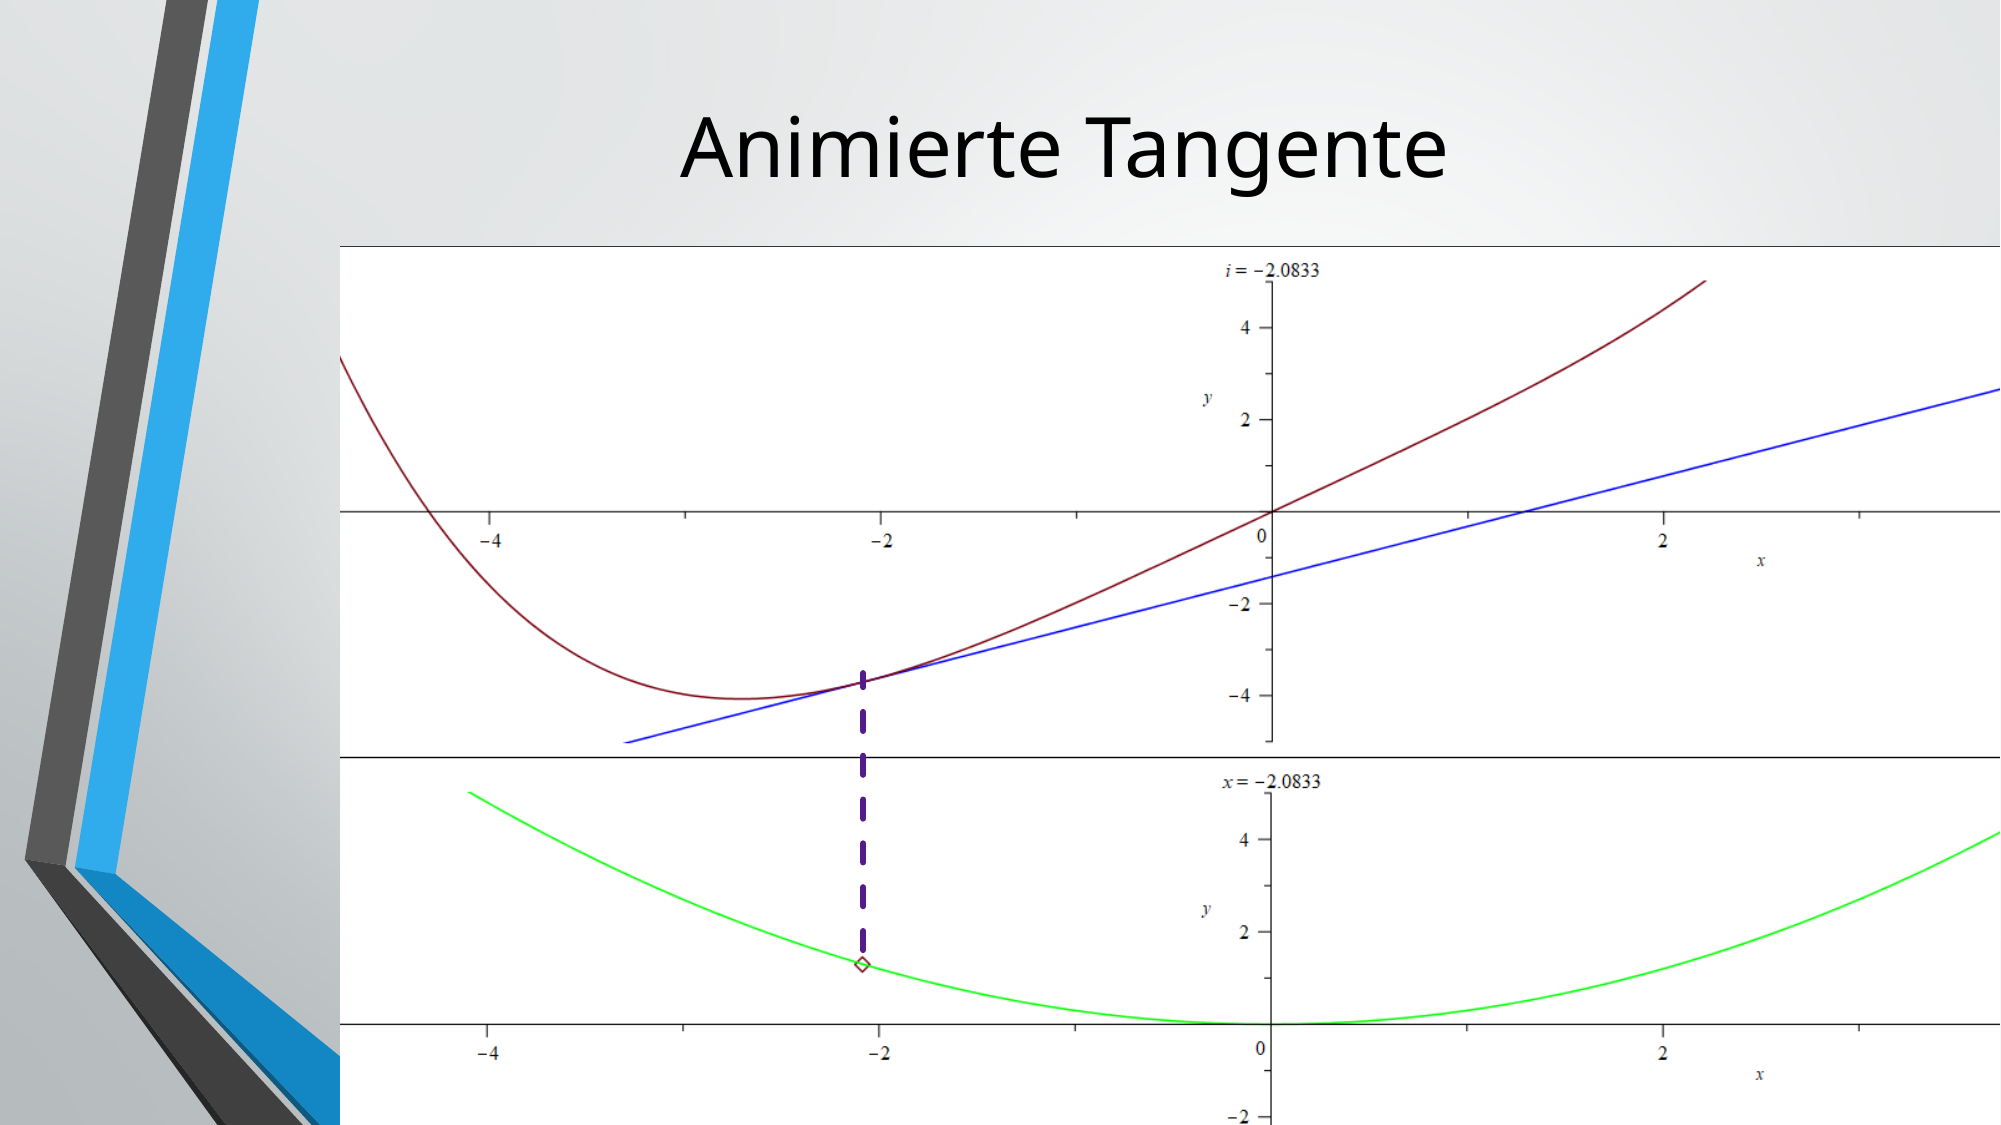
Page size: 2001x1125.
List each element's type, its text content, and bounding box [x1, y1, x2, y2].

title Animierte Tangente [243, 0, 1887, 288]
picture [339, 246, 2000, 1125]
